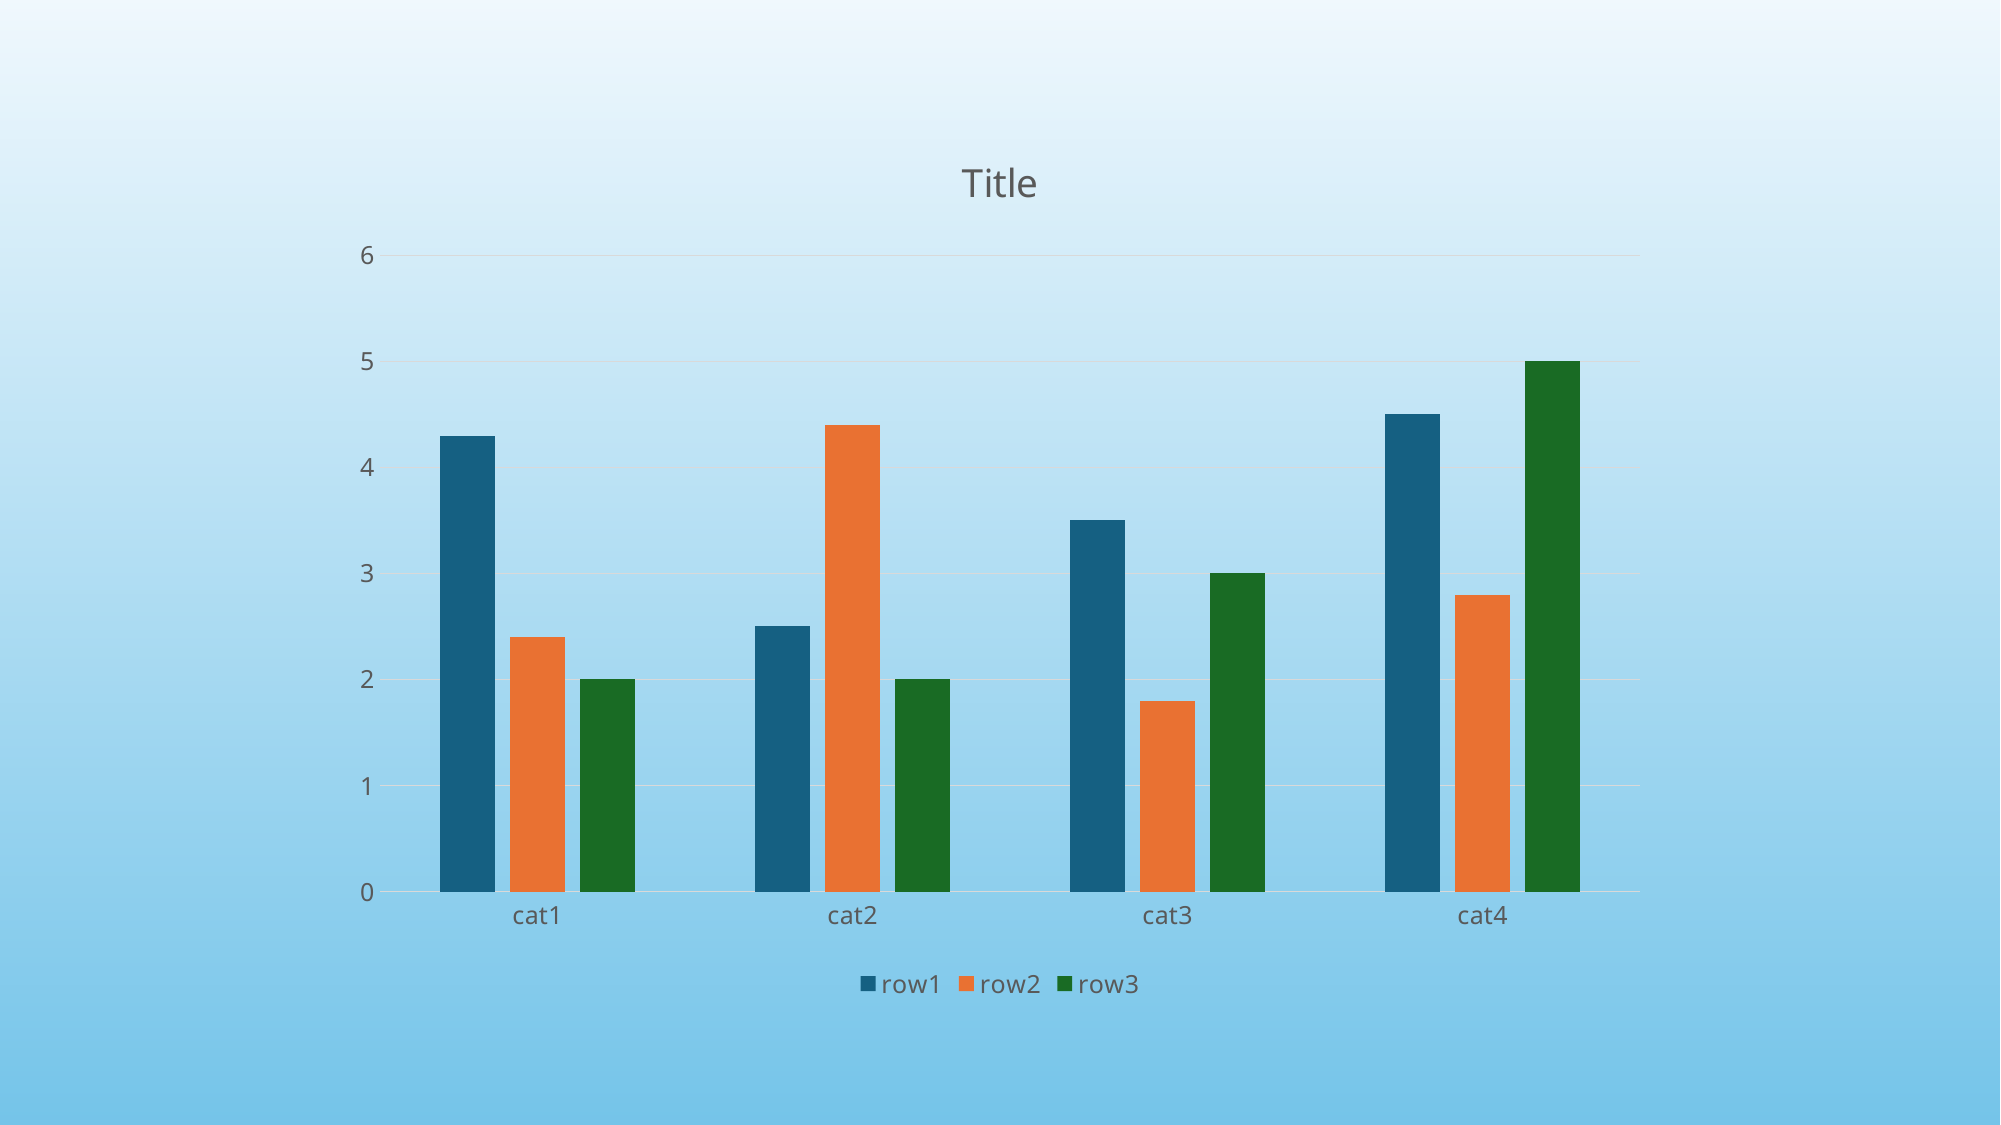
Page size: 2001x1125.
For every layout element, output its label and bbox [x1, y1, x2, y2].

chart [332, 117, 1668, 1008]
